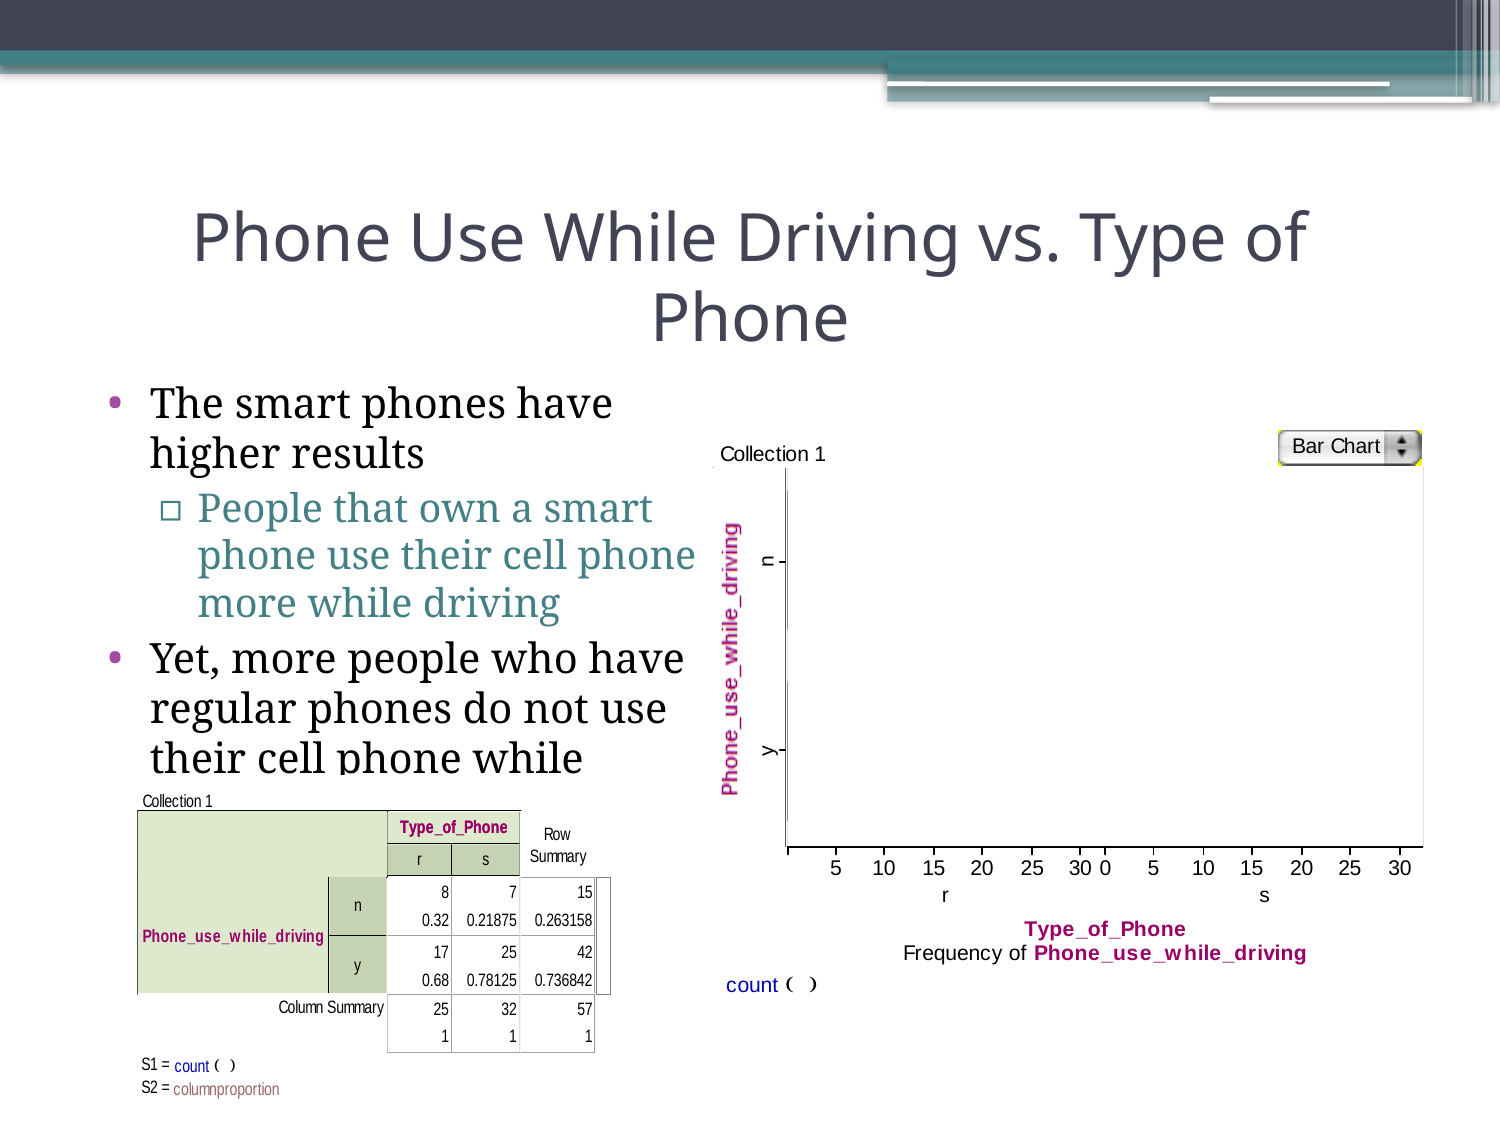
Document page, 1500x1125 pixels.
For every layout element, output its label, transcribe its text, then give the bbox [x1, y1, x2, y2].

picture [712, 424, 1426, 1003]
title Phone Use While Driving vs. Type of Phone [75, 187, 1425, 363]
picture [137, 774, 638, 1101]
list The smart phones have higher results People that own a smart phone use their cell phone more while driving Yet, more people who have regular phones do not use their cell phone while driving [75, 368, 738, 1112]
